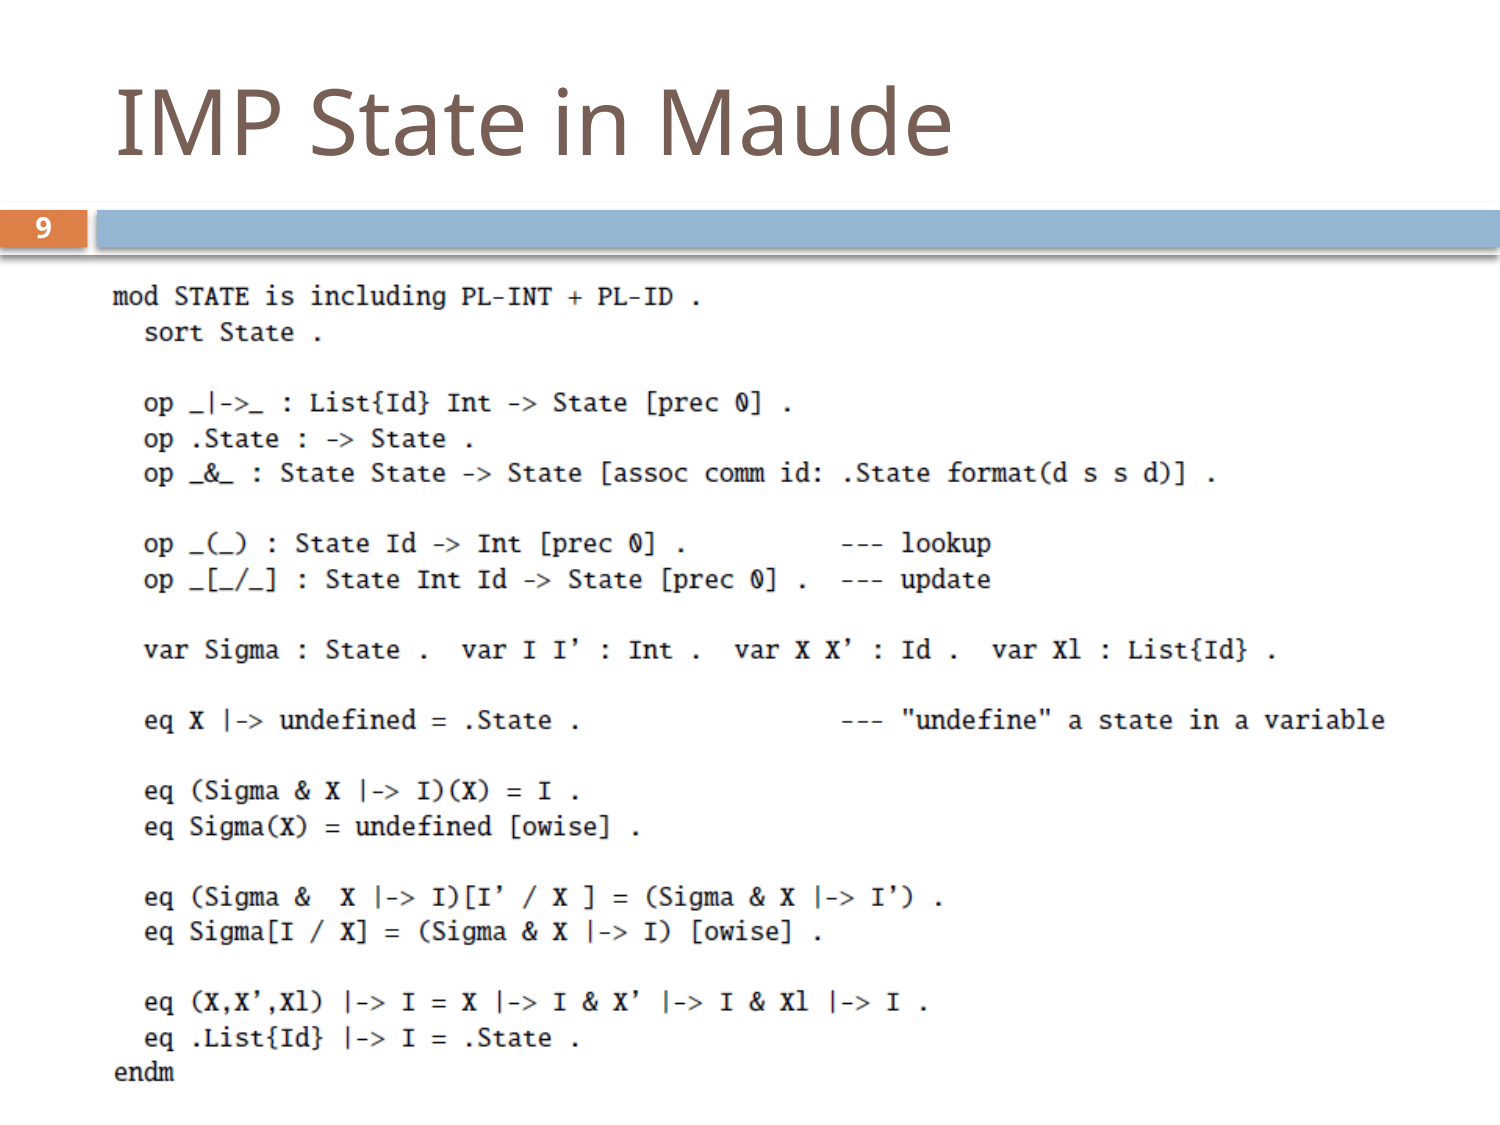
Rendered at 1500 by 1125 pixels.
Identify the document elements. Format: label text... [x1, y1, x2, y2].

picture [100, 274, 1400, 1101]
slide_number 9 [0, 208, 88, 249]
title IMP State in Maude [100, 37, 1438, 200]
